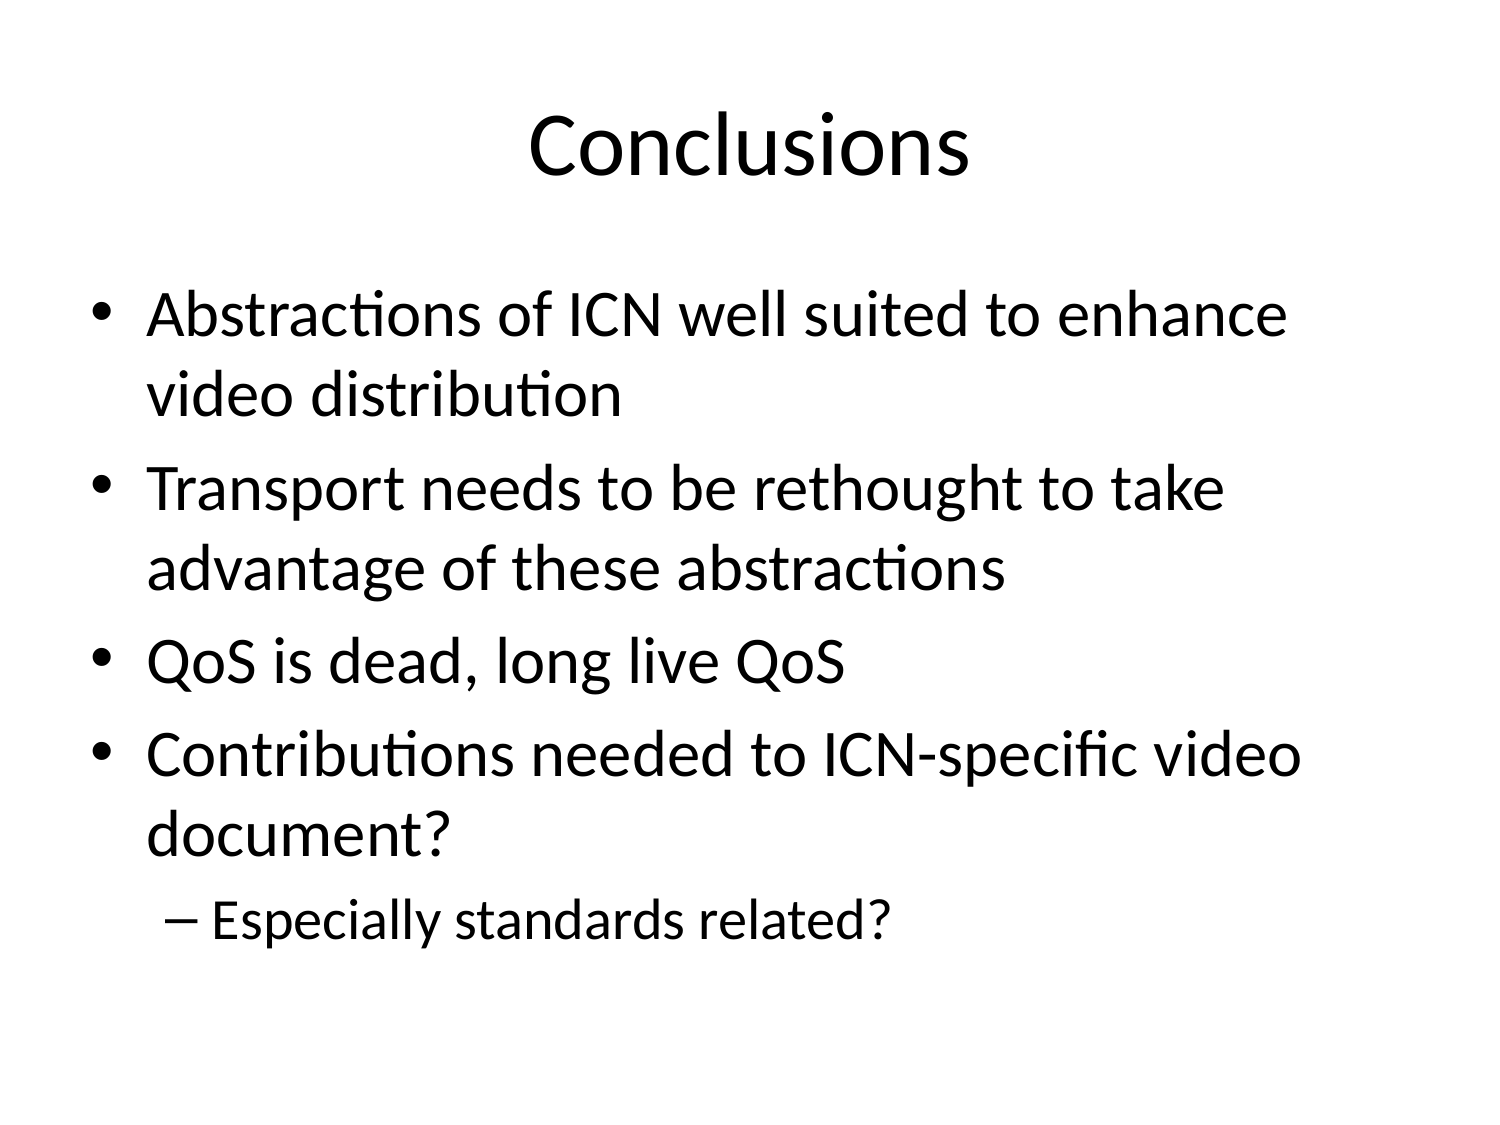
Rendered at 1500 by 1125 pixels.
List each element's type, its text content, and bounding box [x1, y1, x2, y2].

list Abstractions of ICN well suited to enhance video distribution Transport needs to be rethought to take advantage of these abstractions QoS is dead, long live QoS Contributions needed to ICN-specific video document? Especially standards related? [75, 262, 1425, 1005]
title Conclusions [75, 45, 1425, 233]
